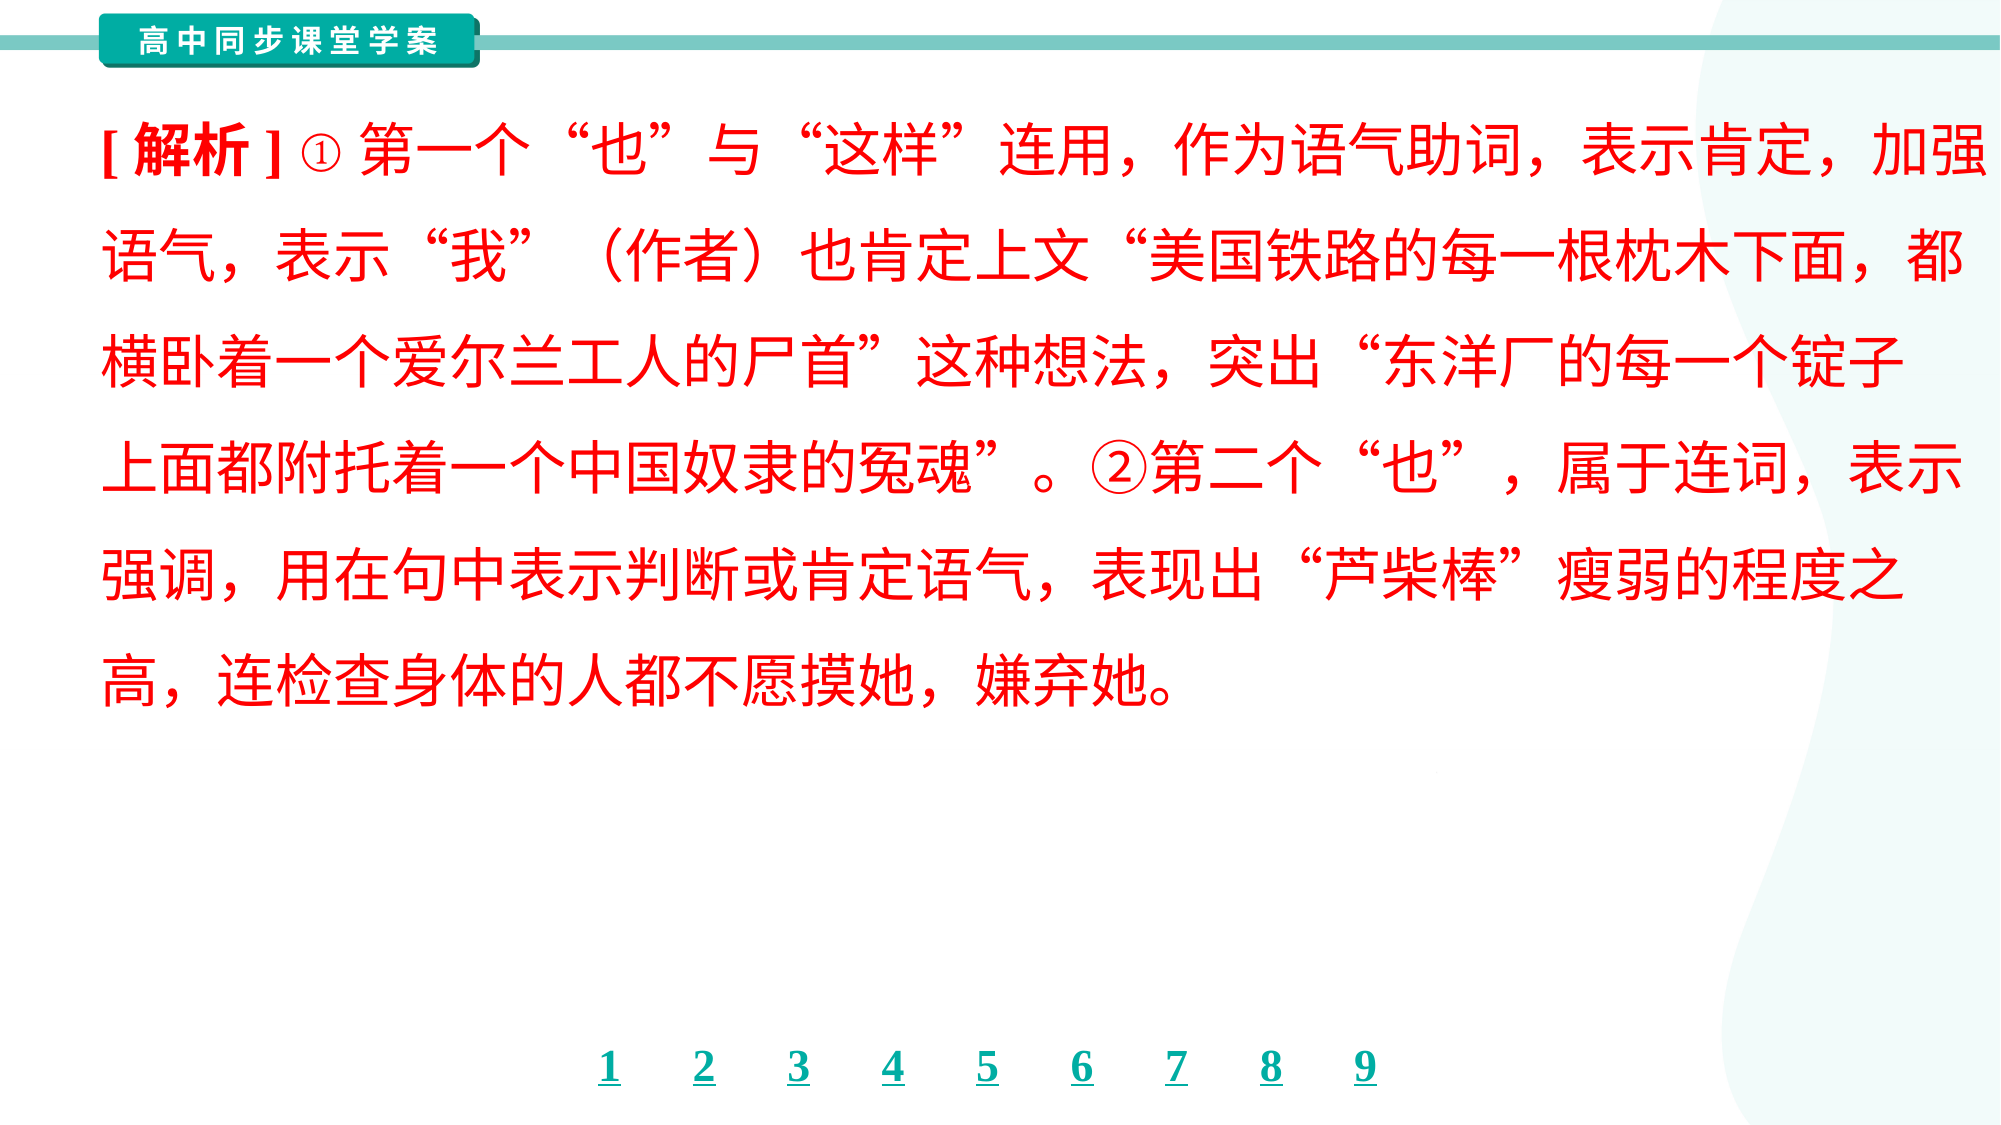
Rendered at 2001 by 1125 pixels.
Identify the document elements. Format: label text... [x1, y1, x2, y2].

text_box [解析] ①第一个“也”与“这样”连用，作为语气助词，表示肯定，加强 语气，表示“我”（作者）也肯定上文“美国铁路的每一根枕木下面，都 横卧着一个爱尔兰工人的尸首”这种想法，突出“东洋厂的每一个锭子 上面都附托着一个中国奴隶的冤魂”。②第二个“也”，属于连词，表示 强调，用在句中表示判断或肯定语气，表现出“芦柴棒”瘦弱的程度之 高，连检查身体的人都不愿摸她，嫌弃她。 [100, 76, 1899, 715]
picture [0, 0, 2000, 1125]
